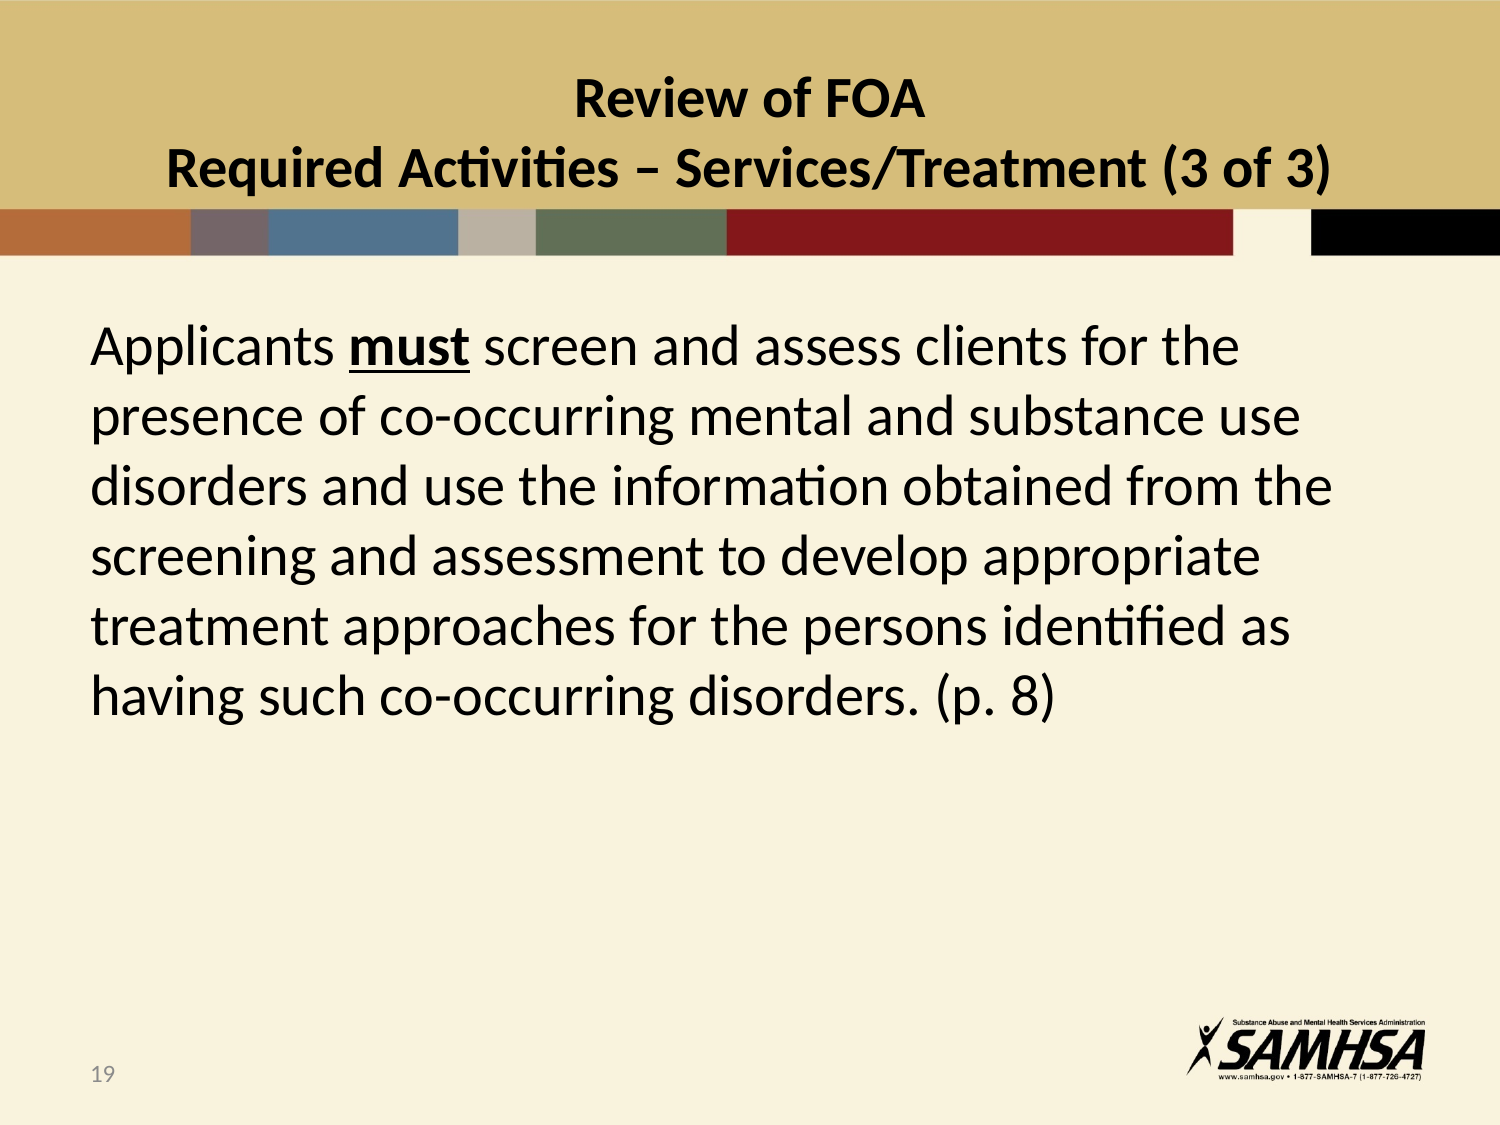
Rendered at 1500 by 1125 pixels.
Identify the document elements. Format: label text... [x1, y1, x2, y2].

list Applicants must screen and assess clients for the presence of co-occurring mental and substance use disorders and use the information obtained from the screening and assessment to develop appropriate treatment approaches for the persons identified as having such co-occurring disorders. (p. 8) [74, 299, 1426, 1006]
title Review of FOA Required Activities – Services/Treatment (3 of 3) [74, 44, 1426, 213]
picture [0, 0, 1500, 1125]
slide_number 19 [75, 1042, 425, 1103]
